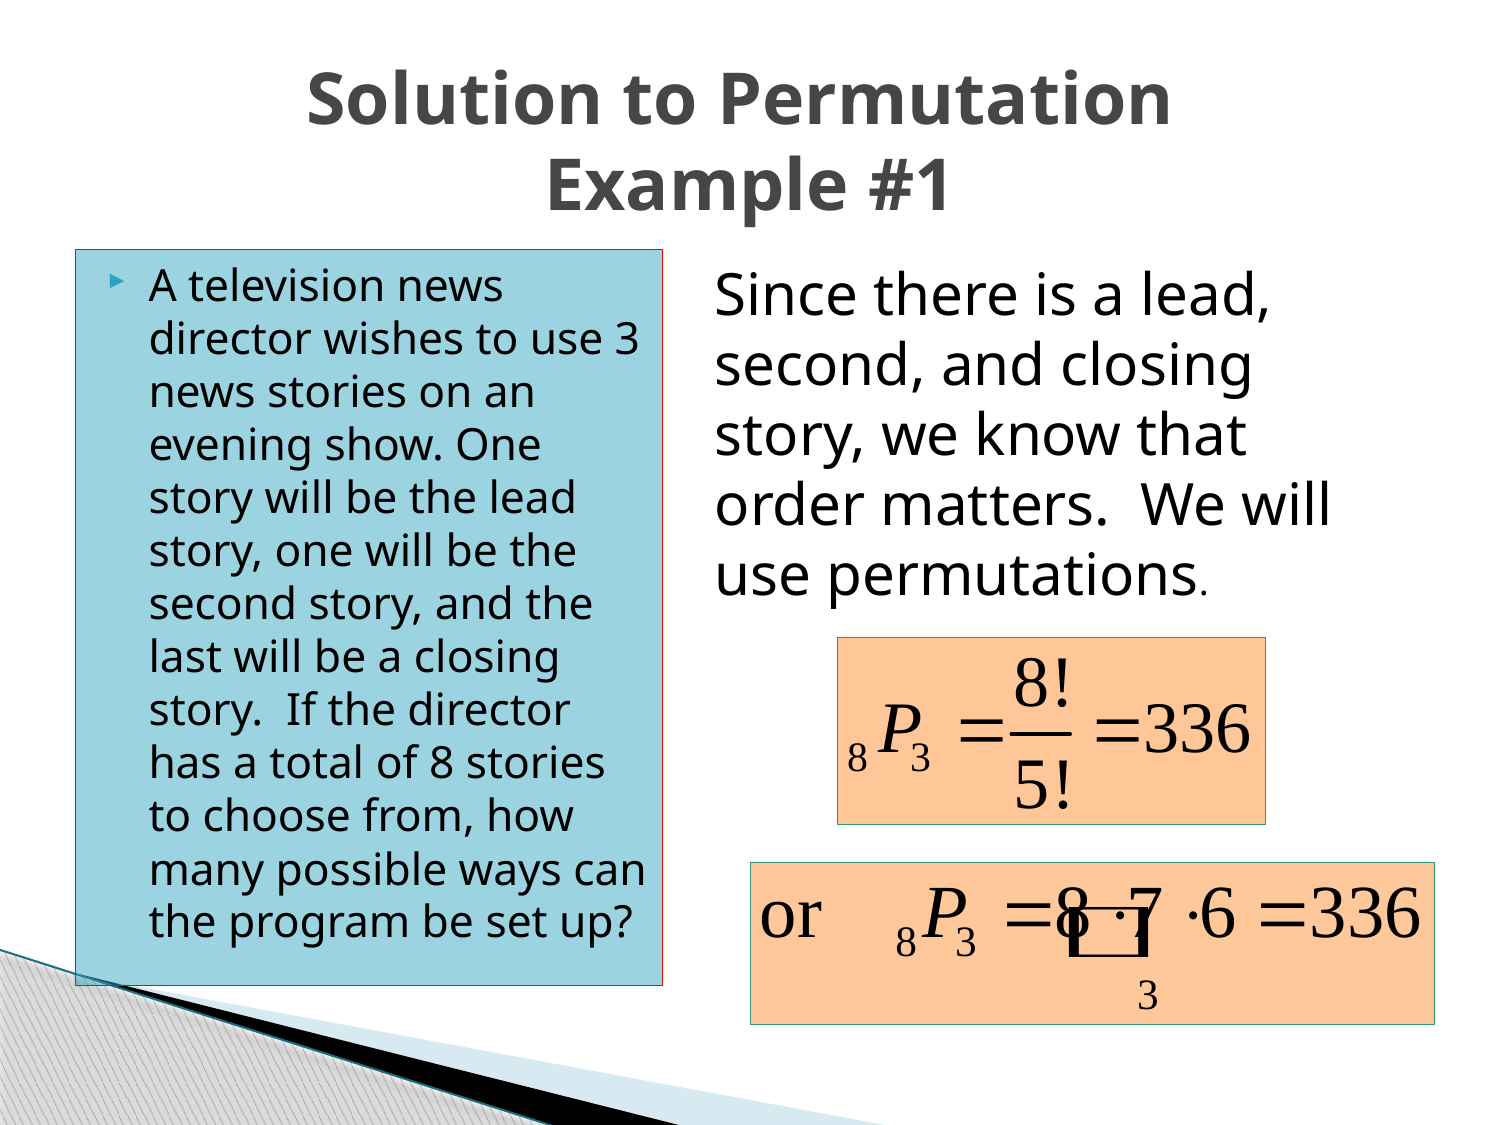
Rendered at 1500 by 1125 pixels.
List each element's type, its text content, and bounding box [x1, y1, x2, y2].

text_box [837, 637, 1266, 826]
text_box Since there is a lead, second, and closing story, we know that order matters. We will use permutations. [699, 249, 1425, 615]
list A television news director wishes to use 3 news stories on an evening show. One story will be the lead story, one will be the second story, and the last will be a closing story. If the director has a total of 8 stories to choose from, how many possible ways can the program be set up? [75, 249, 663, 986]
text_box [749, 862, 1436, 1026]
title Solution to Permutation Example #1 [75, 45, 1425, 233]
